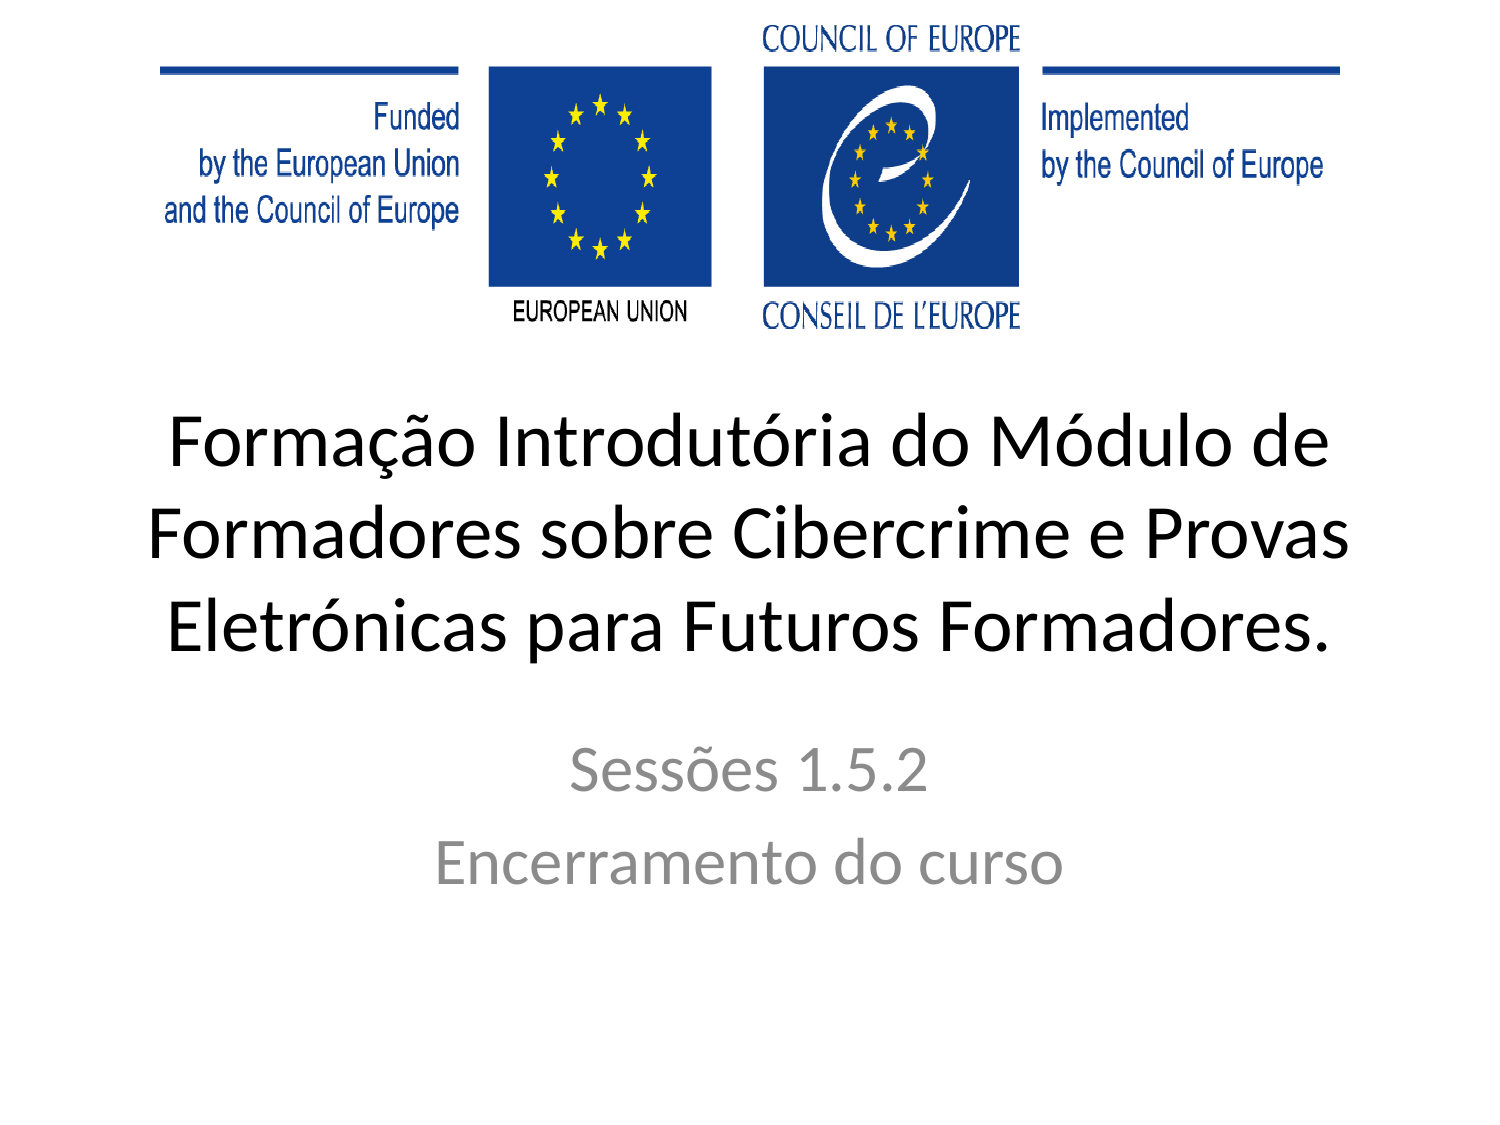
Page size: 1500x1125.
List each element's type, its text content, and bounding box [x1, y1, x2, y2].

subtitle Sessões 1.5.2 Encerramento do curso [225, 717, 1275, 1005]
picture [160, 25, 1340, 329]
text_box Formação Introdutória do Módulo de Formadores sobre Cibercrime e Provas Eletrónicas para Futuros Formadores. [112, 362, 1388, 694]
